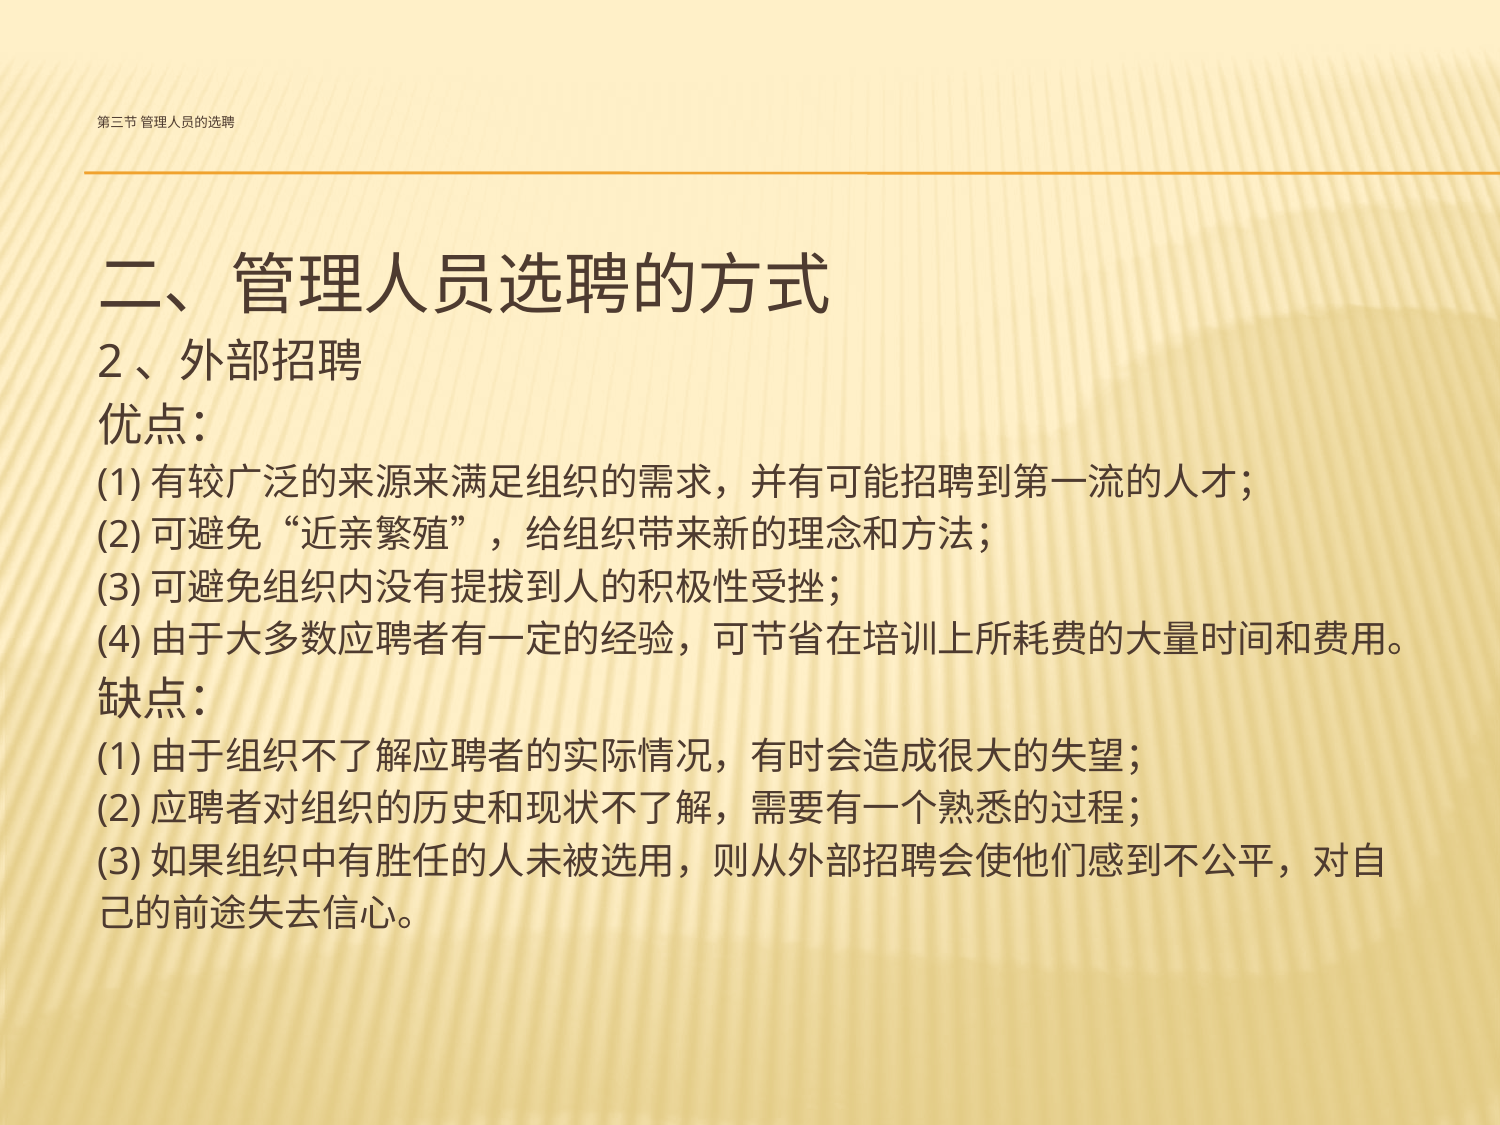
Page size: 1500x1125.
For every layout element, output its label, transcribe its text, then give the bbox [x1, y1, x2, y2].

list 二、管理人员选聘的方式 2、外部招聘 优点： (1)有较广泛的来源来满足组织的需求，并有可能招聘到第一流的人才； (2)可避免“近亲繁殖”，给组织带来新的理念和方法； (3)可避免组织内没有提拔到人的积极性受挫； (4)由于大多数应聘者有一定的经验，可节省在培训上所耗费的大量时间和费用。 缺点： (1)由于组织不了解应聘者的实际情况，有时会造成很大的失望； (2)应聘者对组织的历史和现状不了解，需要有一个熟悉的过程； (3)如果组织中有胜任的人未被选用，则从外部招聘会使他们感到不公平，对自 己的前途失去信心。 [81, 234, 1426, 1044]
title 第三节 管理人员的选聘 [82, 82, 1432, 155]
